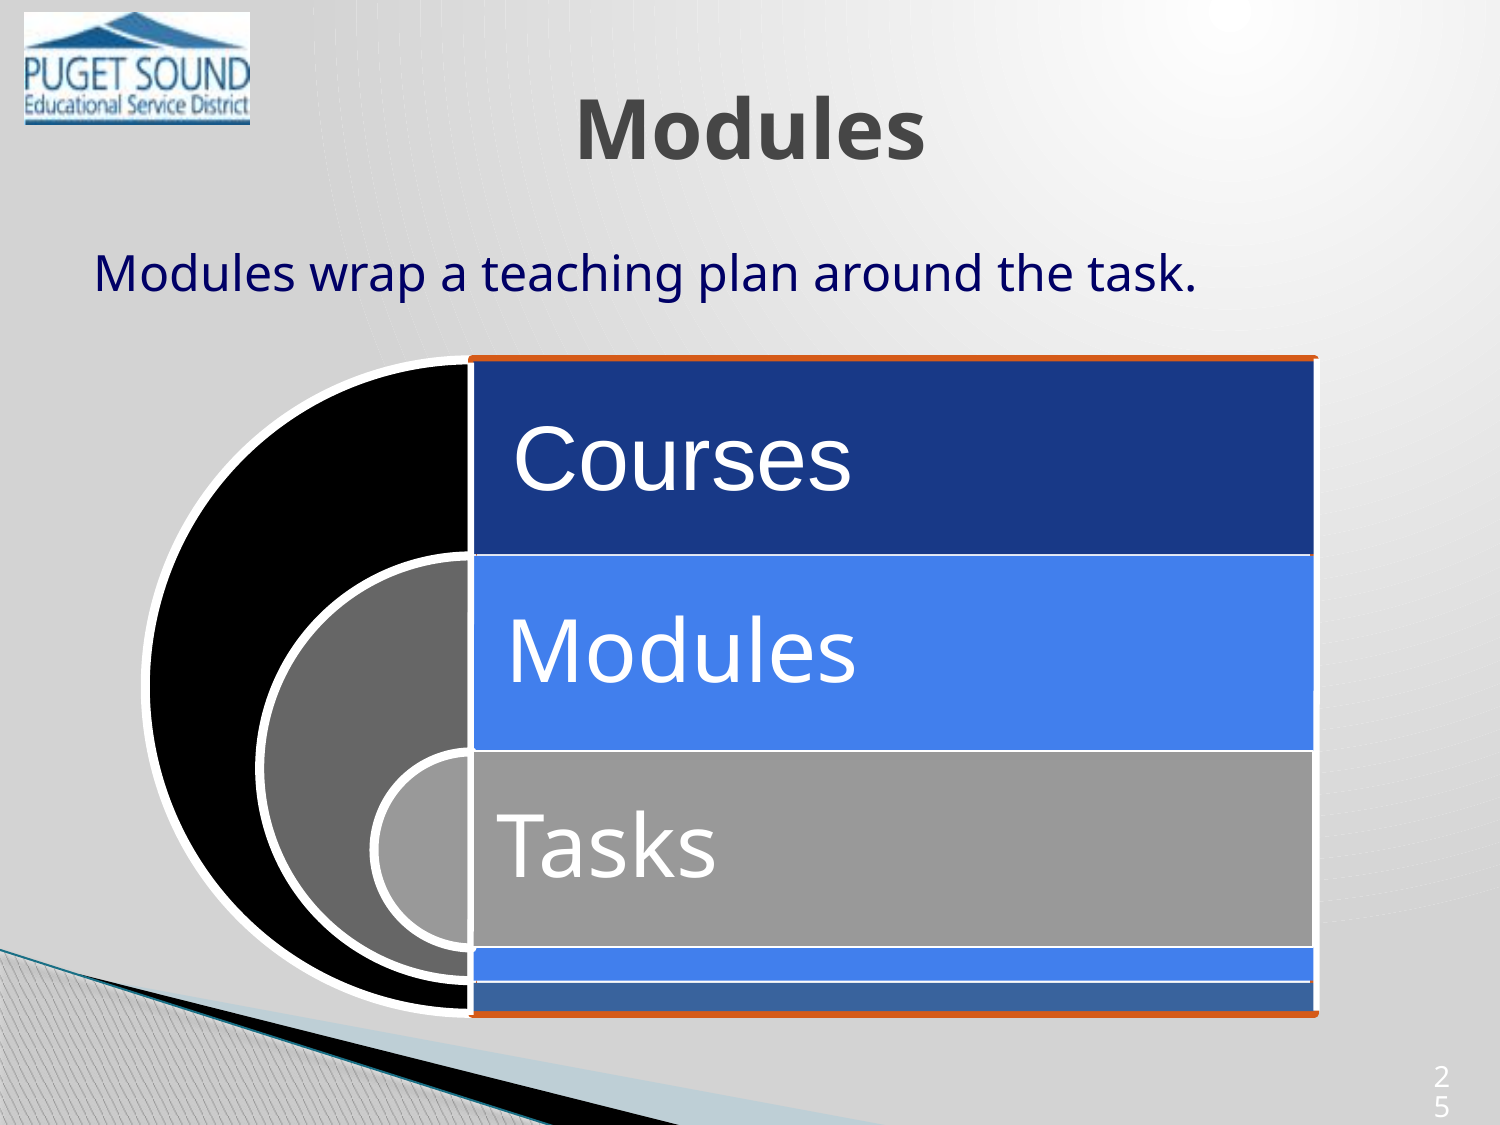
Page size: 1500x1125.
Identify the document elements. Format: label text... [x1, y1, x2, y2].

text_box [145, 359, 1315, 1014]
picture [24, 12, 250, 75]
text_box Modules wrap a teaching plan around the task. [79, 233, 1388, 309]
title Modules [0, 75, 1500, 177]
slide_number 25 [1418, 1051, 1479, 1112]
